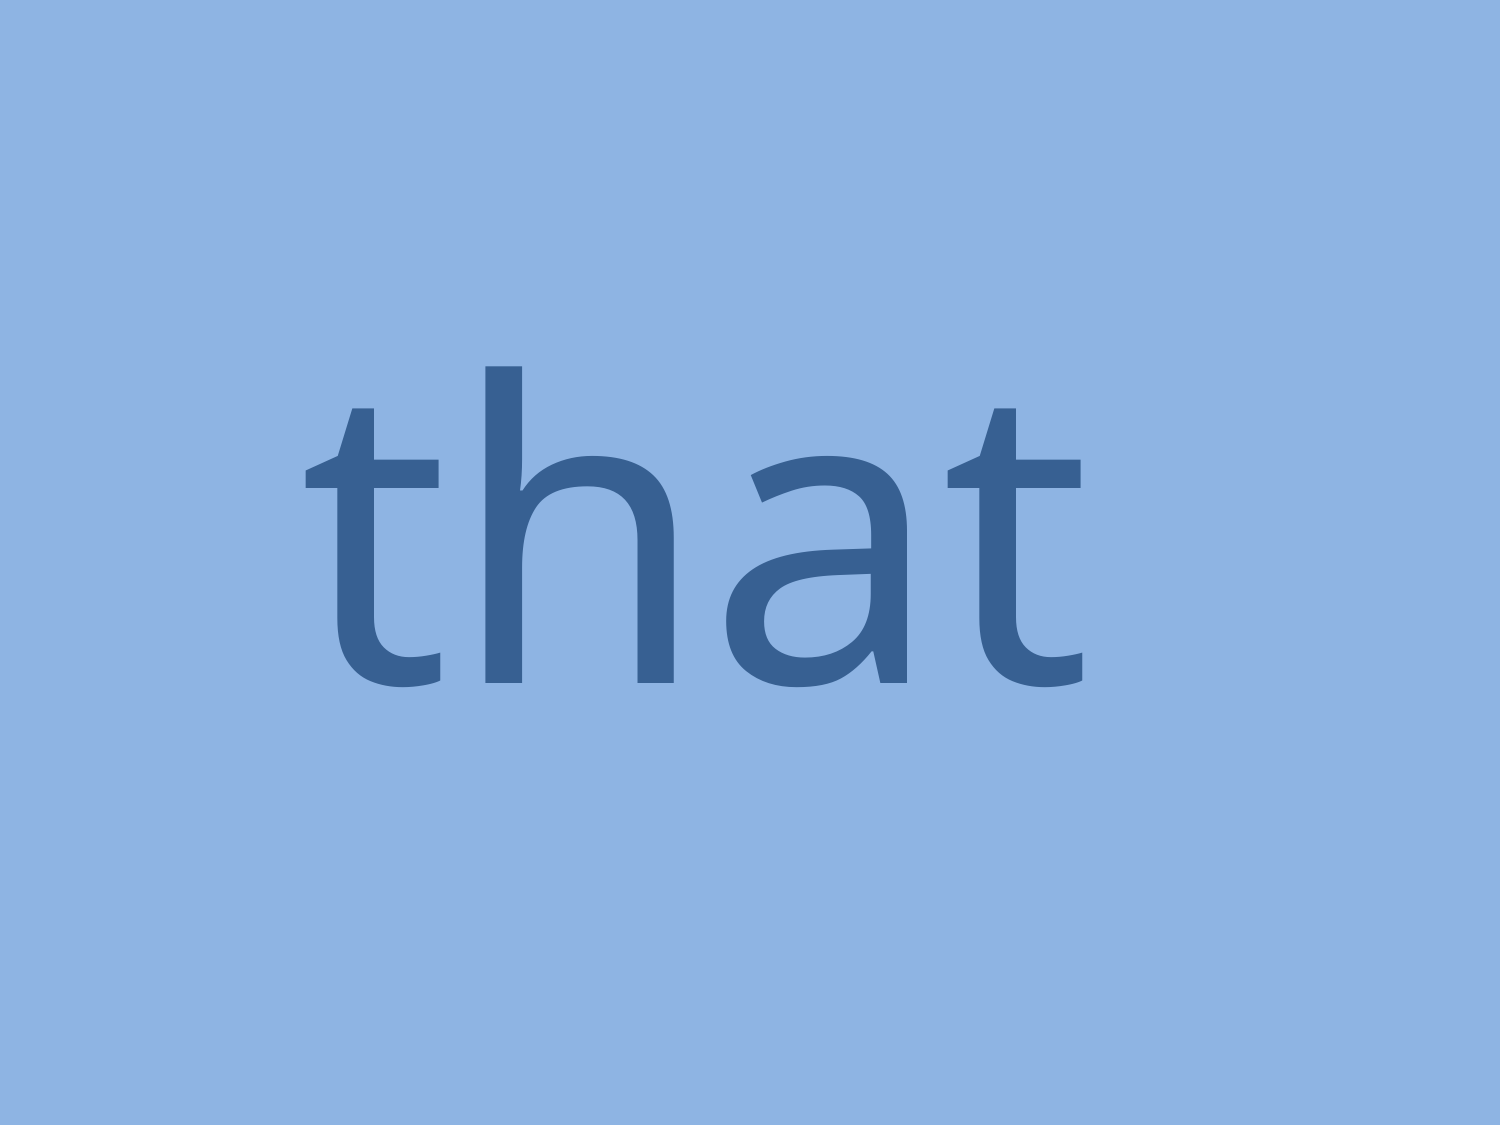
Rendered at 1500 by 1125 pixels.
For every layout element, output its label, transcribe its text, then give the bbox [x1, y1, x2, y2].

text_box that [41, 259, 1459, 775]
